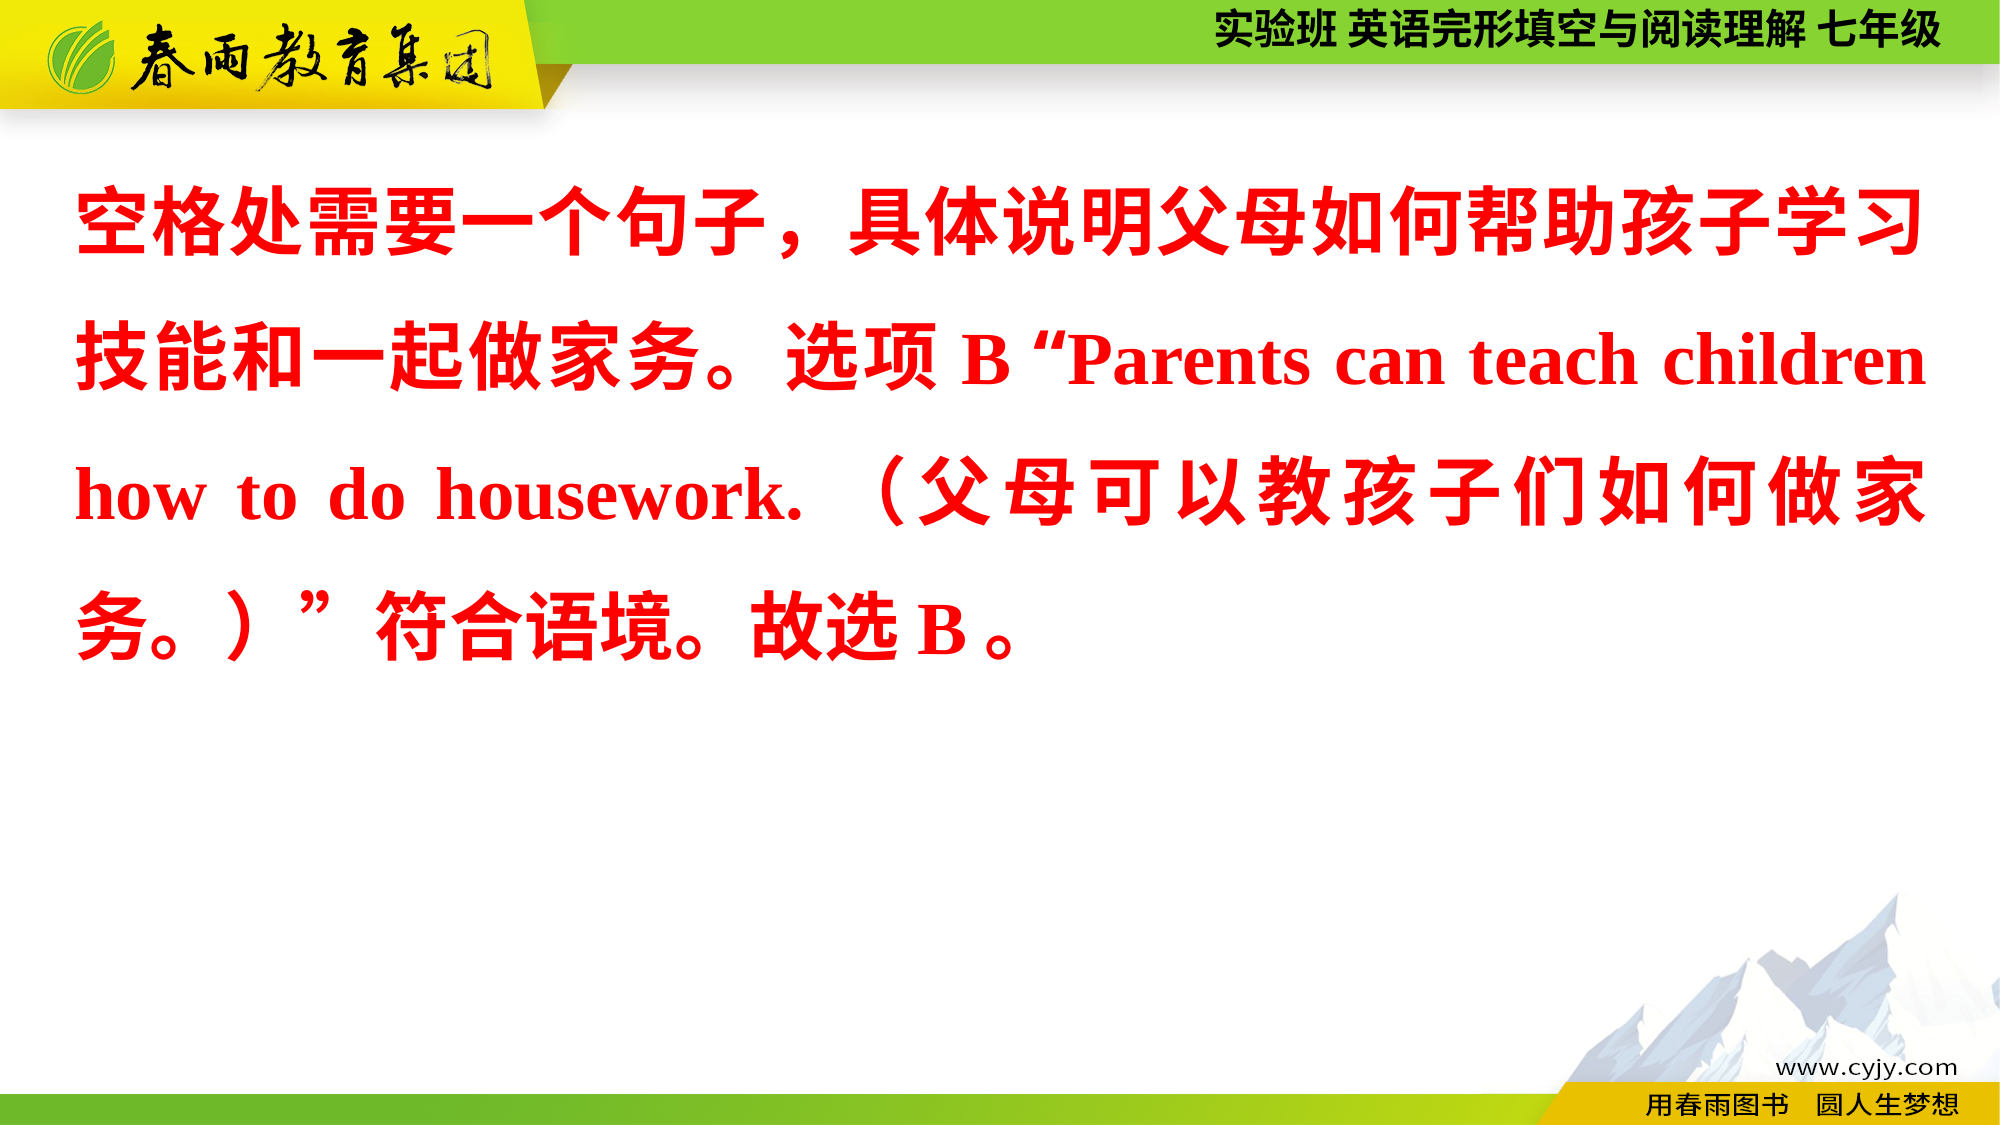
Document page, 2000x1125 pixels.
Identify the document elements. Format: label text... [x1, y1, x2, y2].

list 空格处需要一个句子，具体说明父母如何帮助孩子学习技能和一起做家务。选项B “Parents can teach children how to do housework.（父母可以教孩子们如何做家务。）”符合语境。故选B。 [59, 122, 1944, 683]
picture [0, 0, 2000, 1125]
